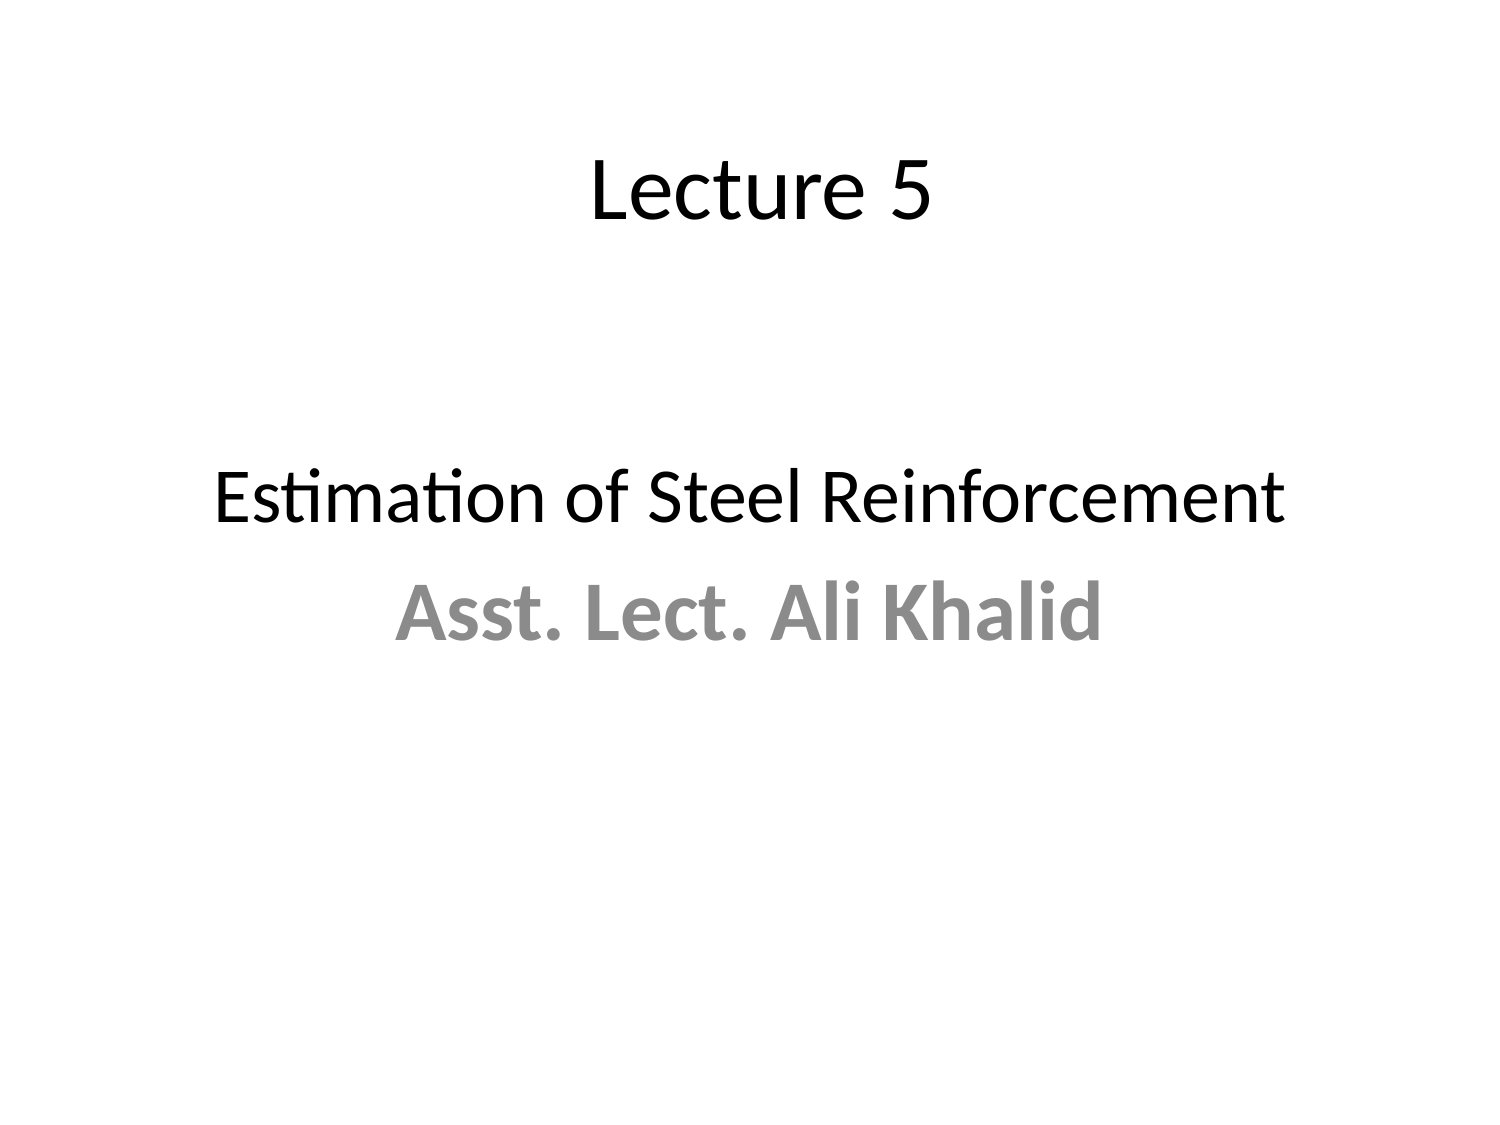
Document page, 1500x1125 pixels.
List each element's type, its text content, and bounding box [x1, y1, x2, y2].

title Lecture 5 [125, 62, 1400, 304]
subtitle Estimation of Steel Reinforcement Asst. Lect. Ali Khalid [150, 437, 1350, 725]
